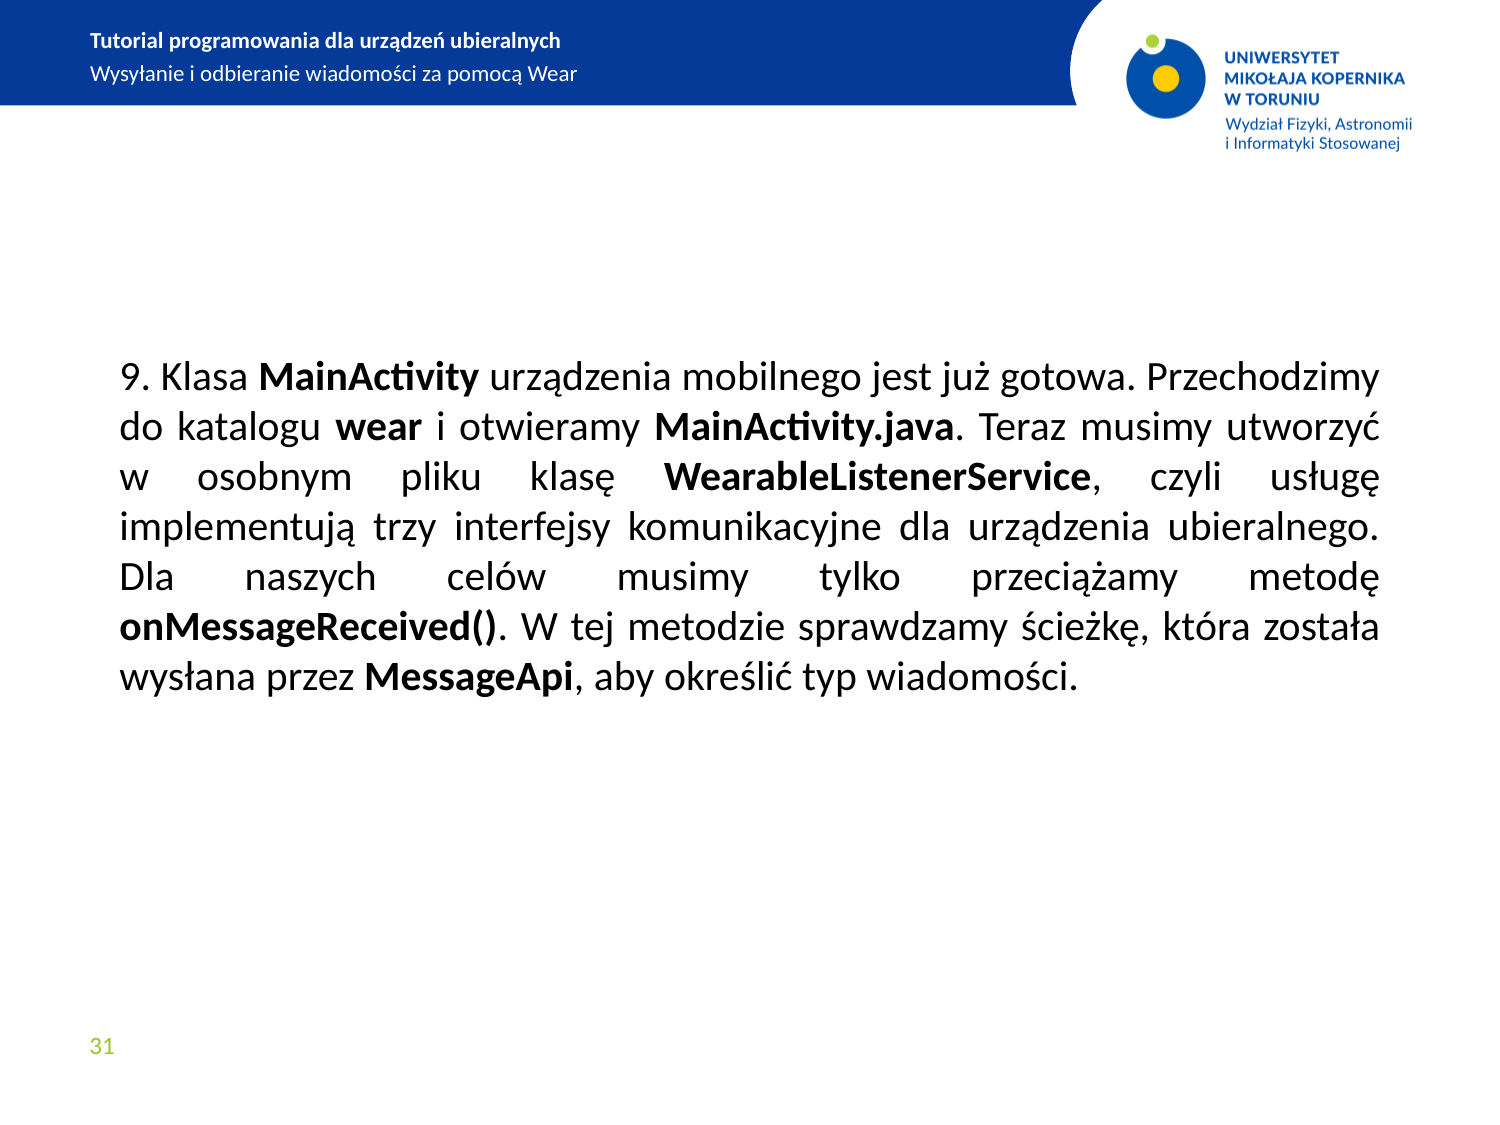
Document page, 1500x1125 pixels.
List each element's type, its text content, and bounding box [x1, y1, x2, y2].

list Tutorial programowania dla urządzeń ubieralnych [75, 18, 1040, 50]
picture [1100, 8, 1438, 178]
text_box 9. Klasa MainActivity urządzenia mobilnego jest już gotowa. Przechodzimy do katalogu wear i otwieramy MainActivity.java. Teraz musimy utworzyć w osobnym pliku klasę WearableListenerService, czyli usługę implementują trzy interfejsy komunikacyjne dla urządzenia ubieralnego. Dla naszych celów musimy tylko przeciążamy metodę onMessageReceived(). W tej metodzie sprawdzamy ścieżkę, która została wysłana przez MessageApi, aby określić typ wiadomości. [104, 341, 1396, 784]
list Wysyłanie i odbieranie wiadomości za pomocą Wear [75, 50, 1040, 96]
text_box [75, 165, 1367, 609]
